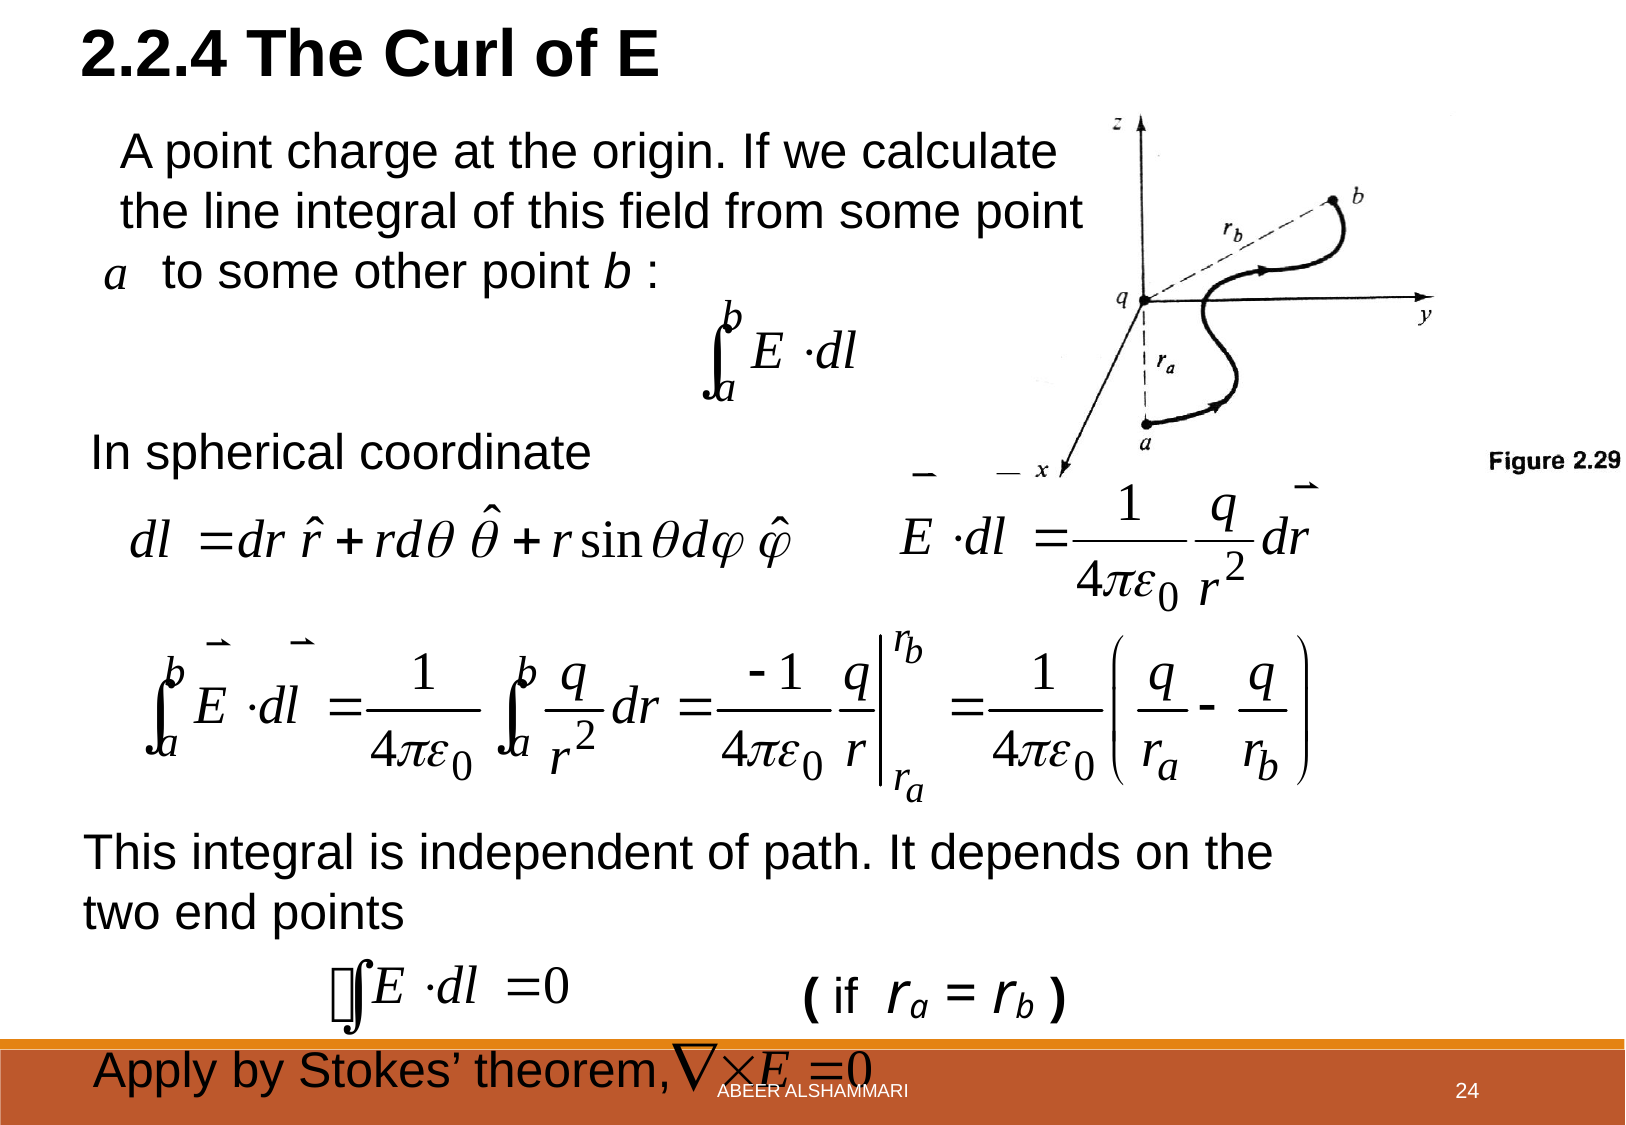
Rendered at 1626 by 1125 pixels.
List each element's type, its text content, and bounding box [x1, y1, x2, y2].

picture [1024, 99, 1625, 496]
footer Abeer Alshammari [491, 1059, 1135, 1120]
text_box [324, 944, 574, 1036]
text_box Apply by Stokes’ theorem, [78, 1030, 687, 1105]
text_box 2.2.4 The Curl of E [65, 2, 677, 97]
text_box This integral is independent of path. It depends on the two end points [68, 812, 1398, 948]
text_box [670, 1035, 878, 1095]
slide_number 24 [1319, 1059, 1495, 1120]
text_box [125, 498, 798, 577]
text_box In spherical coordinate [74, 412, 695, 488]
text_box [690, 291, 875, 407]
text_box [132, 612, 1319, 808]
text_box ( if ra = rb ) [787, 947, 1179, 1033]
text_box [99, 261, 134, 296]
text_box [894, 472, 1321, 618]
text_box A point charge at the origin. If we calculate the line integral of this field from some point to some other point b : [105, 111, 1021, 306]
